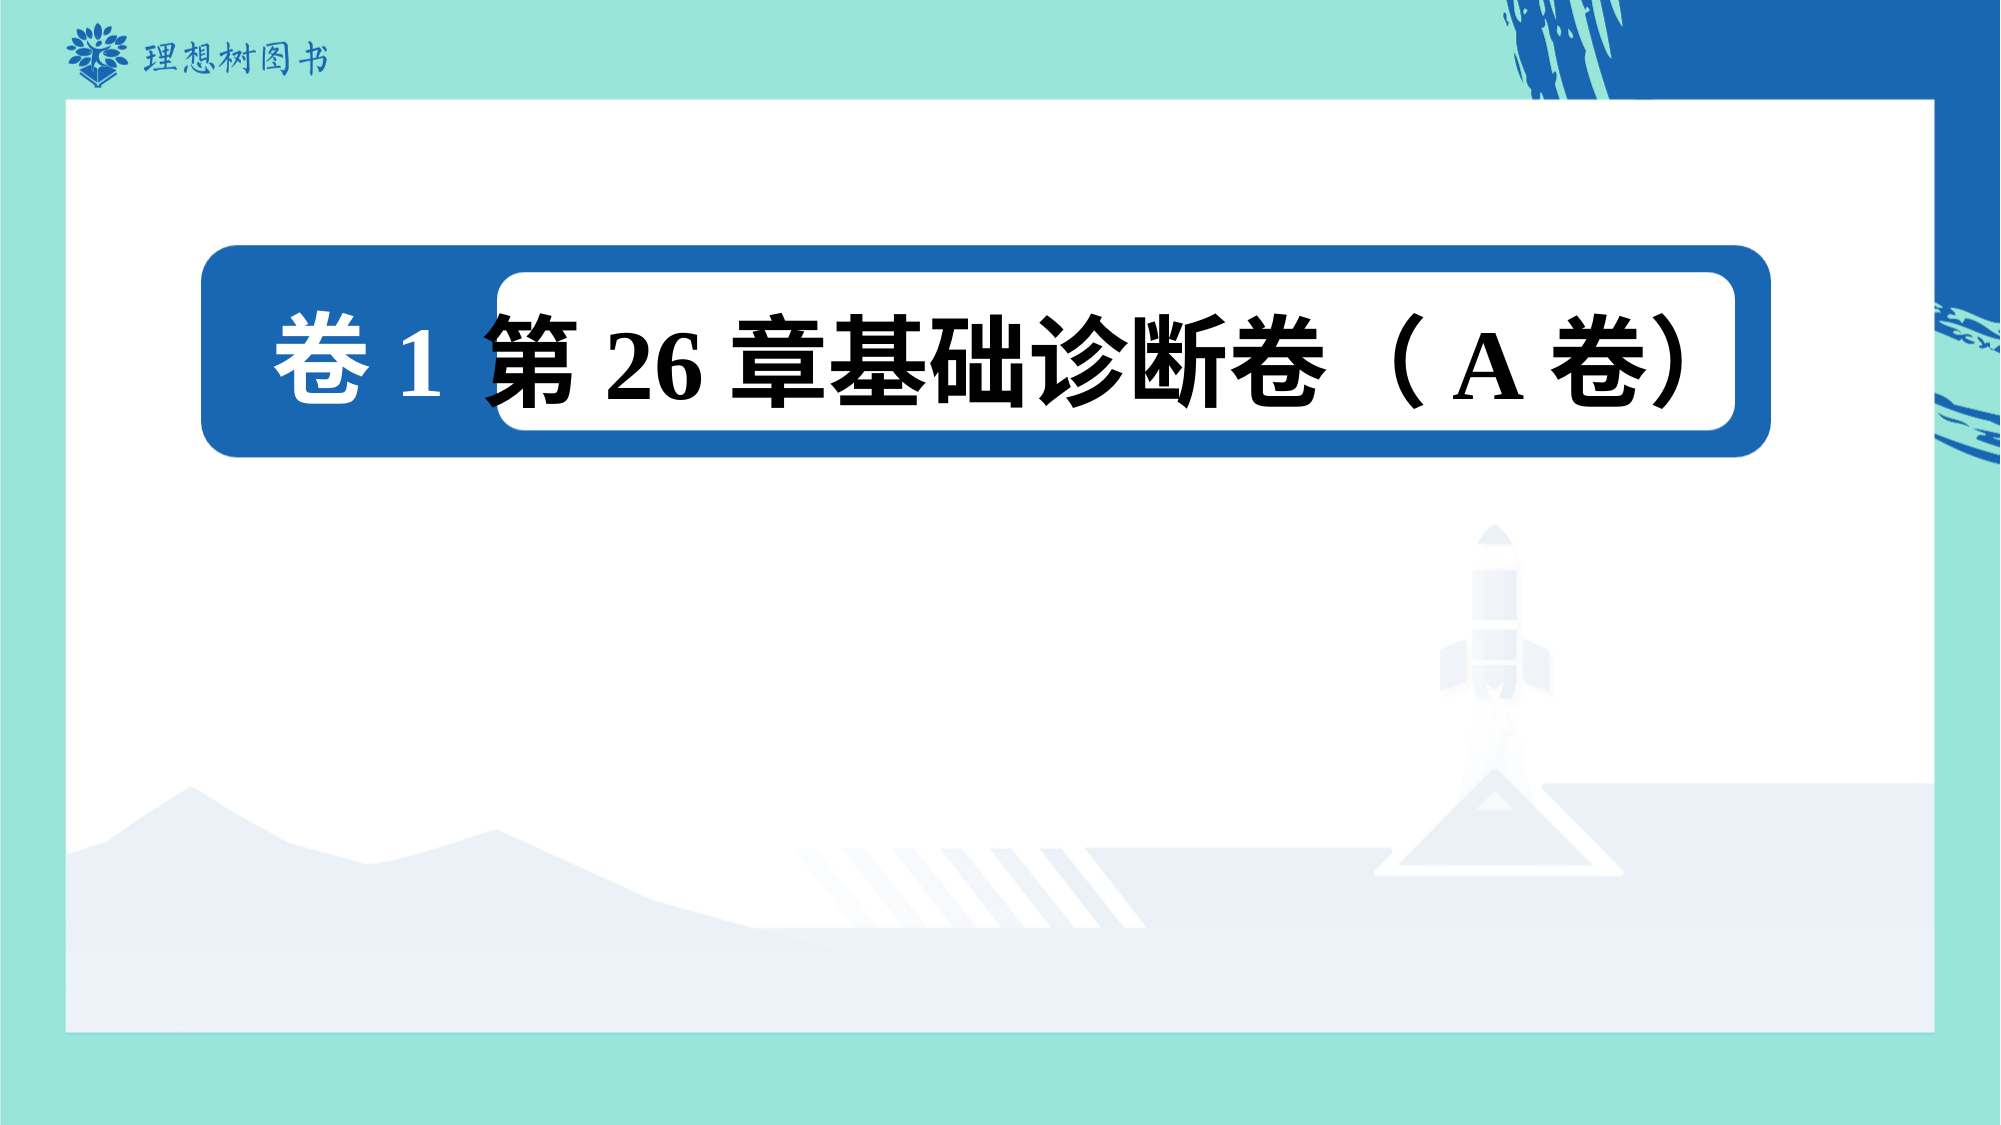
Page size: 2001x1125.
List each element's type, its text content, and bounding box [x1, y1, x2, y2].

picture [0, 0, 2000, 1125]
text_box 第26章基础诊断卷（A卷） [496, 256, 1733, 458]
text_box 卷1 [184, 253, 533, 455]
